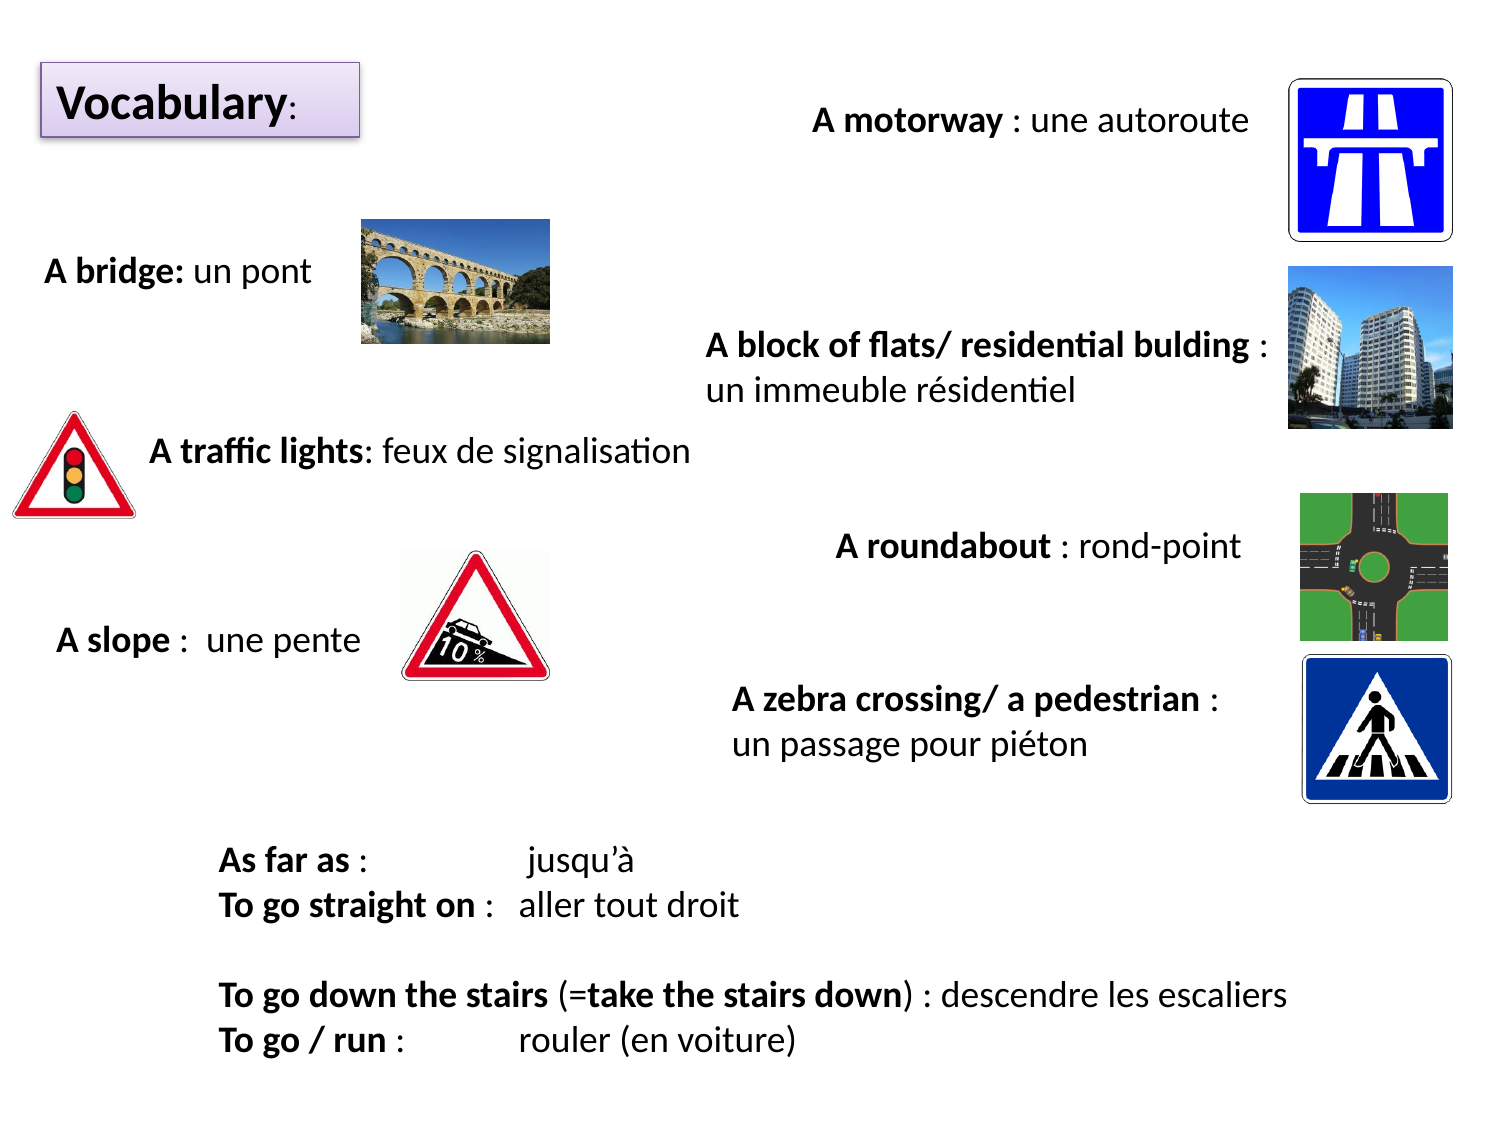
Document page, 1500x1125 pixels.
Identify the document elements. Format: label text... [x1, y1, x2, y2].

picture [1288, 77, 1453, 242]
text_box A zebra crossing/ a pedestrian : un passage pour piéton [717, 666, 1273, 772]
picture [401, 550, 550, 681]
text_box A bridge: un pont [29, 238, 356, 298]
text_box As far as : jusqu’à To go straight on : aller tout droit To go down the stairs (=take the stairs down) : descendre les escaliers To go / run : rouler (en voiture) [204, 828, 1329, 1068]
picture [361, 219, 550, 345]
text_box Vocabulary: [40, 62, 360, 138]
picture [1288, 266, 1454, 429]
picture [1300, 652, 1454, 806]
text_box A traffic lights: feux de signalisation [147, 419, 715, 479]
text_box A motorway : une autoroute [797, 88, 1282, 148]
picture [6, 396, 142, 532]
picture [1300, 492, 1448, 641]
text_box A slope : une pente [41, 607, 396, 668]
text_box A block of flats/ residential bulding : un immeuble résidentiel [690, 312, 1283, 418]
text_box A roundabout : rond-point [820, 513, 1295, 574]
